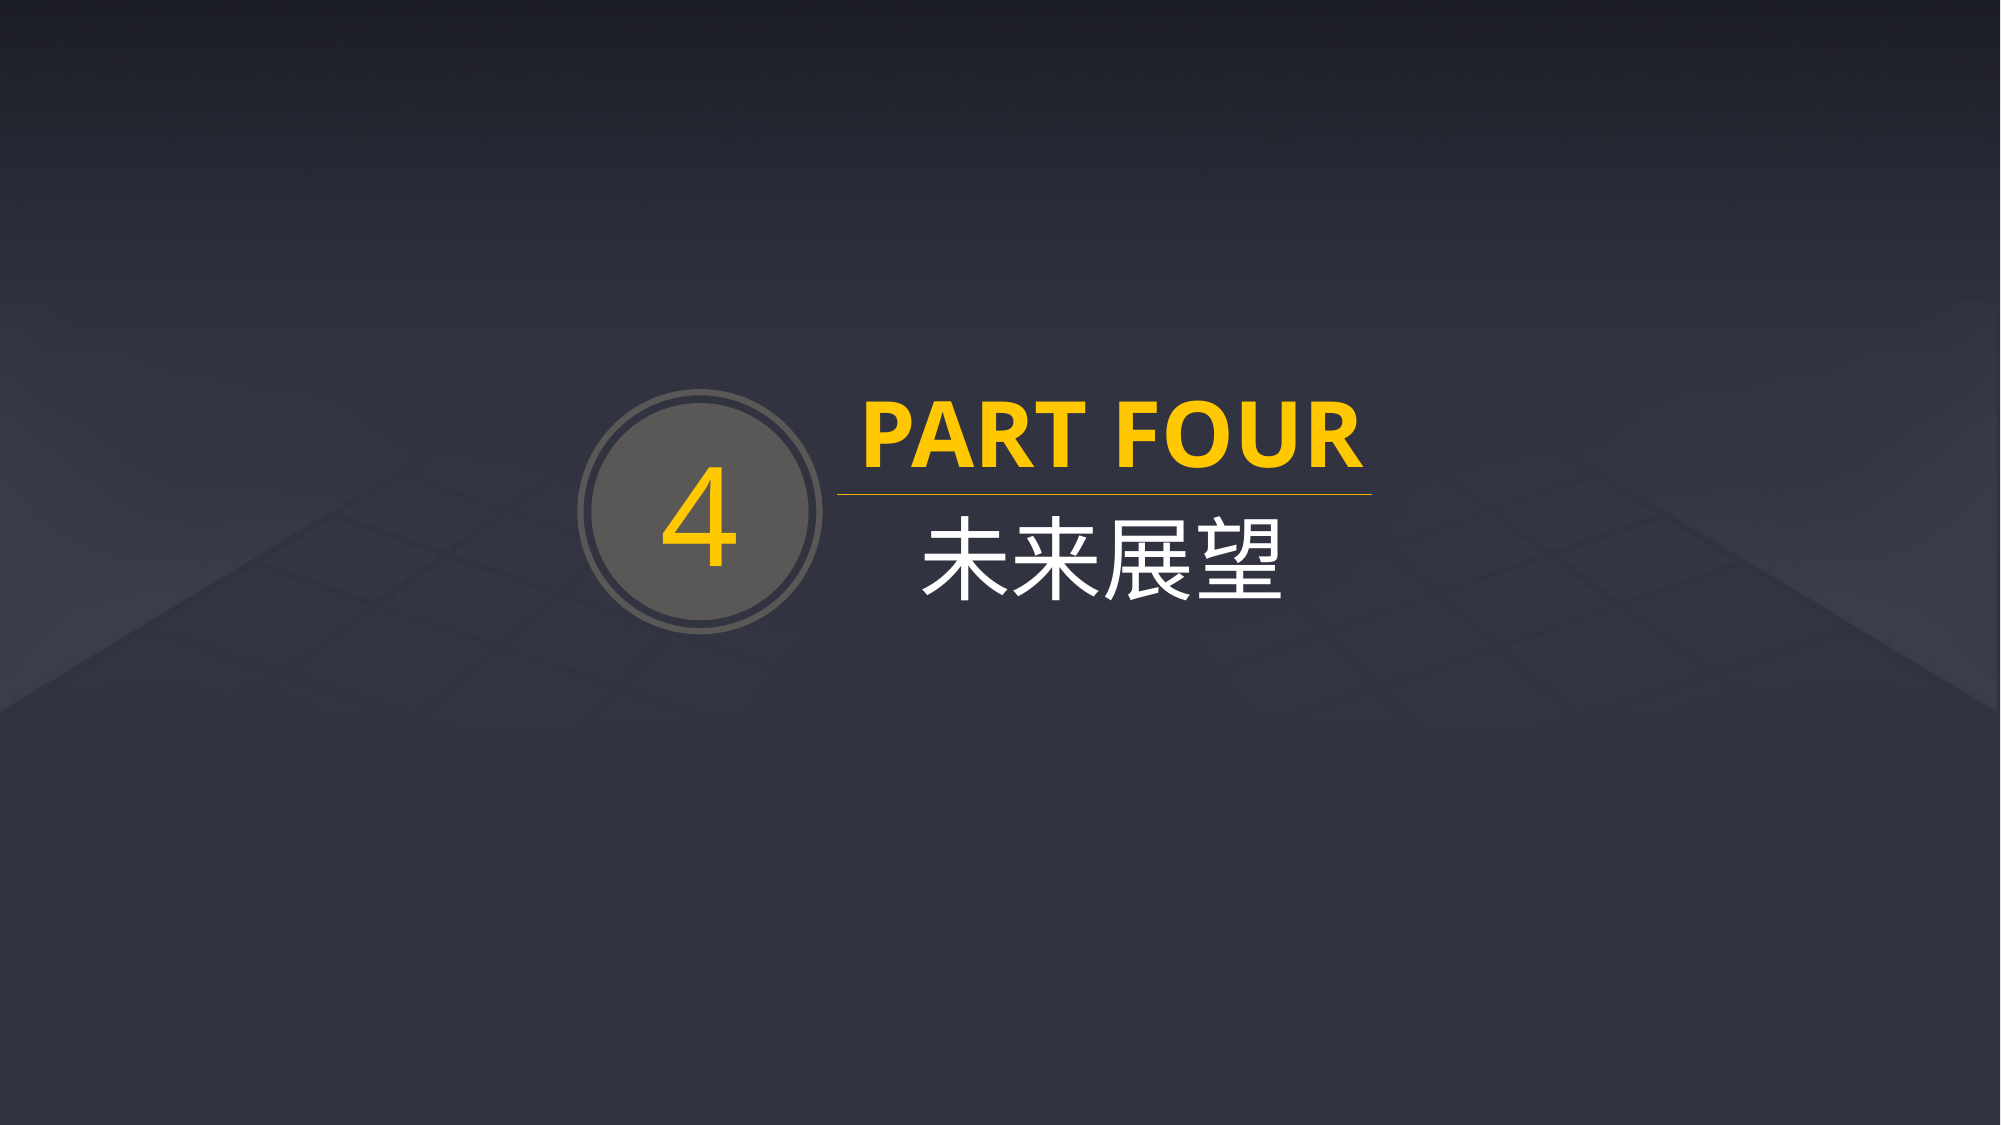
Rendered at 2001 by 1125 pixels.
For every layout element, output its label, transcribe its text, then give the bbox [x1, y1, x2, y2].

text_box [591, 402, 809, 621]
text_box [651, 621, 749, 632]
text_box [652, 392, 748, 402]
text_box 未来展望 [809, 494, 1432, 620]
picture [0, 0, 2001, 1125]
text_box PART FOUR [830, 368, 1393, 493]
text_box [809, 462, 819, 494]
text_box [580, 462, 591, 561]
